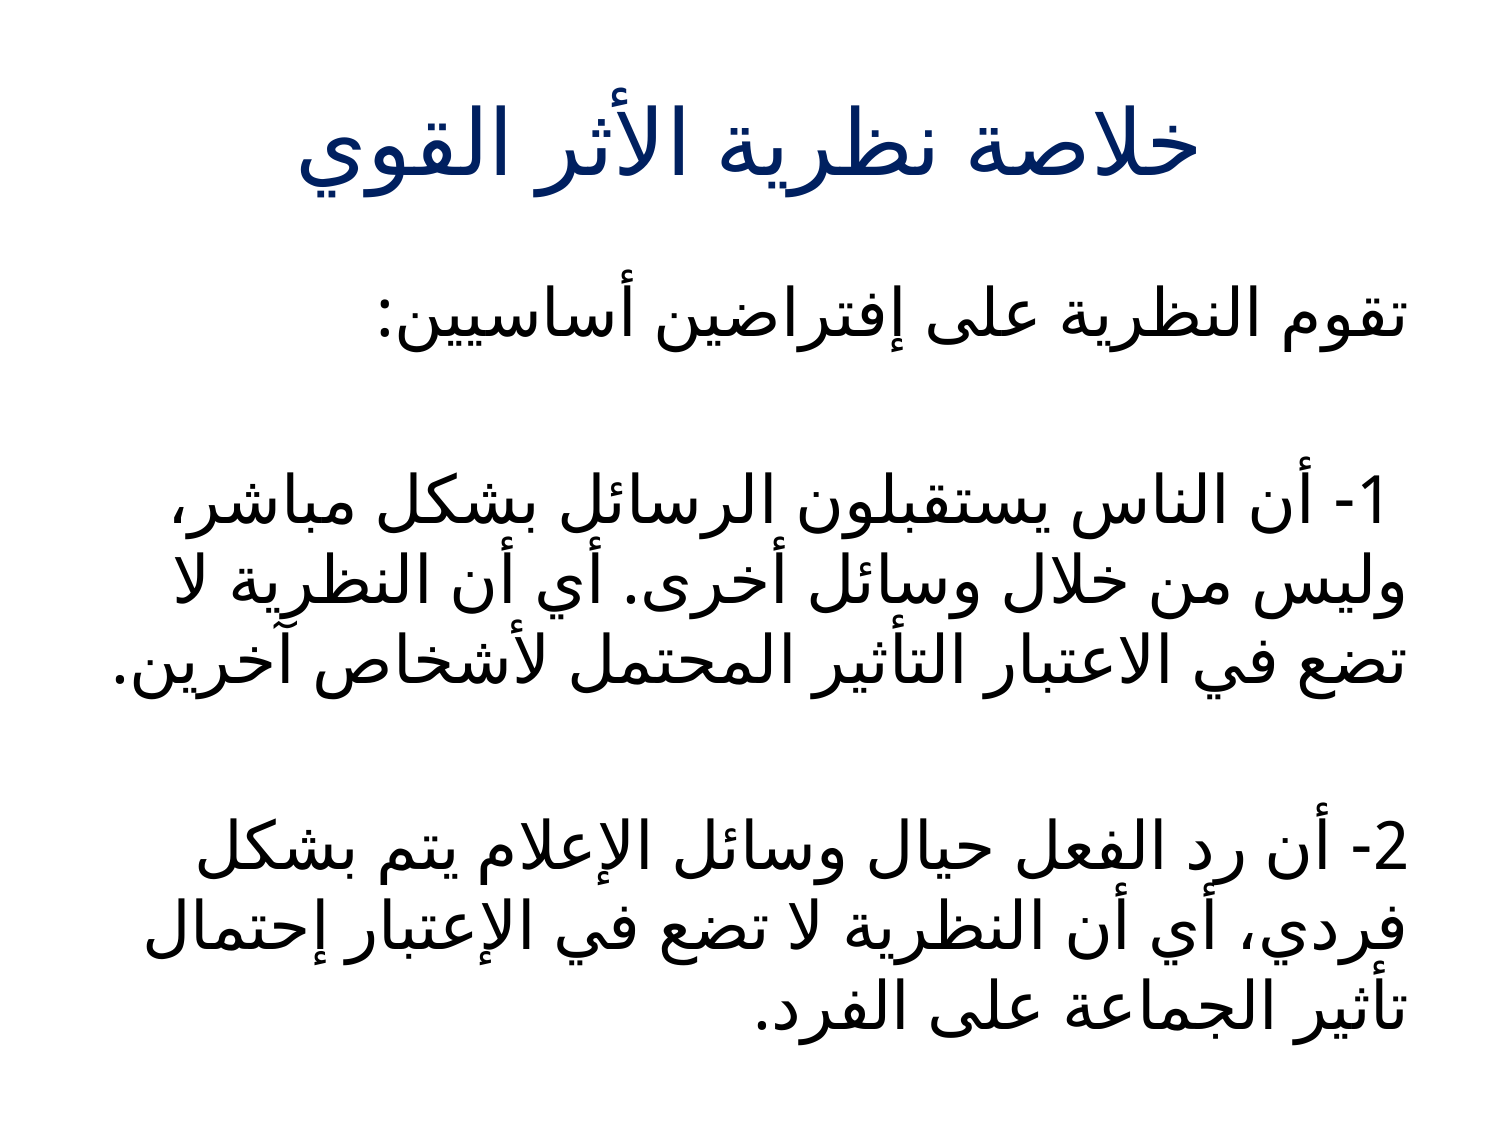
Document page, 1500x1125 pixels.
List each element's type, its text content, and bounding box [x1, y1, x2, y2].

list تقوم النظرية على إفتراضين أساسيين: 1- أن الناس يستقبلون الرسائل بشكل مباشر، وليس من خلال وسائل أخرى. أي أن النظرية لا تضع في الاعتبار التأثير المحتمل لأشخاص آخرين. 2- أن رد الفعل حيال وسائل الإعلام يتم بشكل فردي، أي أن النظرية لا تضع في الإعتبار إحتمال تأثير الجماعة على الفرد. [75, 262, 1425, 1005]
title خلاصة نظرية الأثر القوي [75, 45, 1425, 233]
